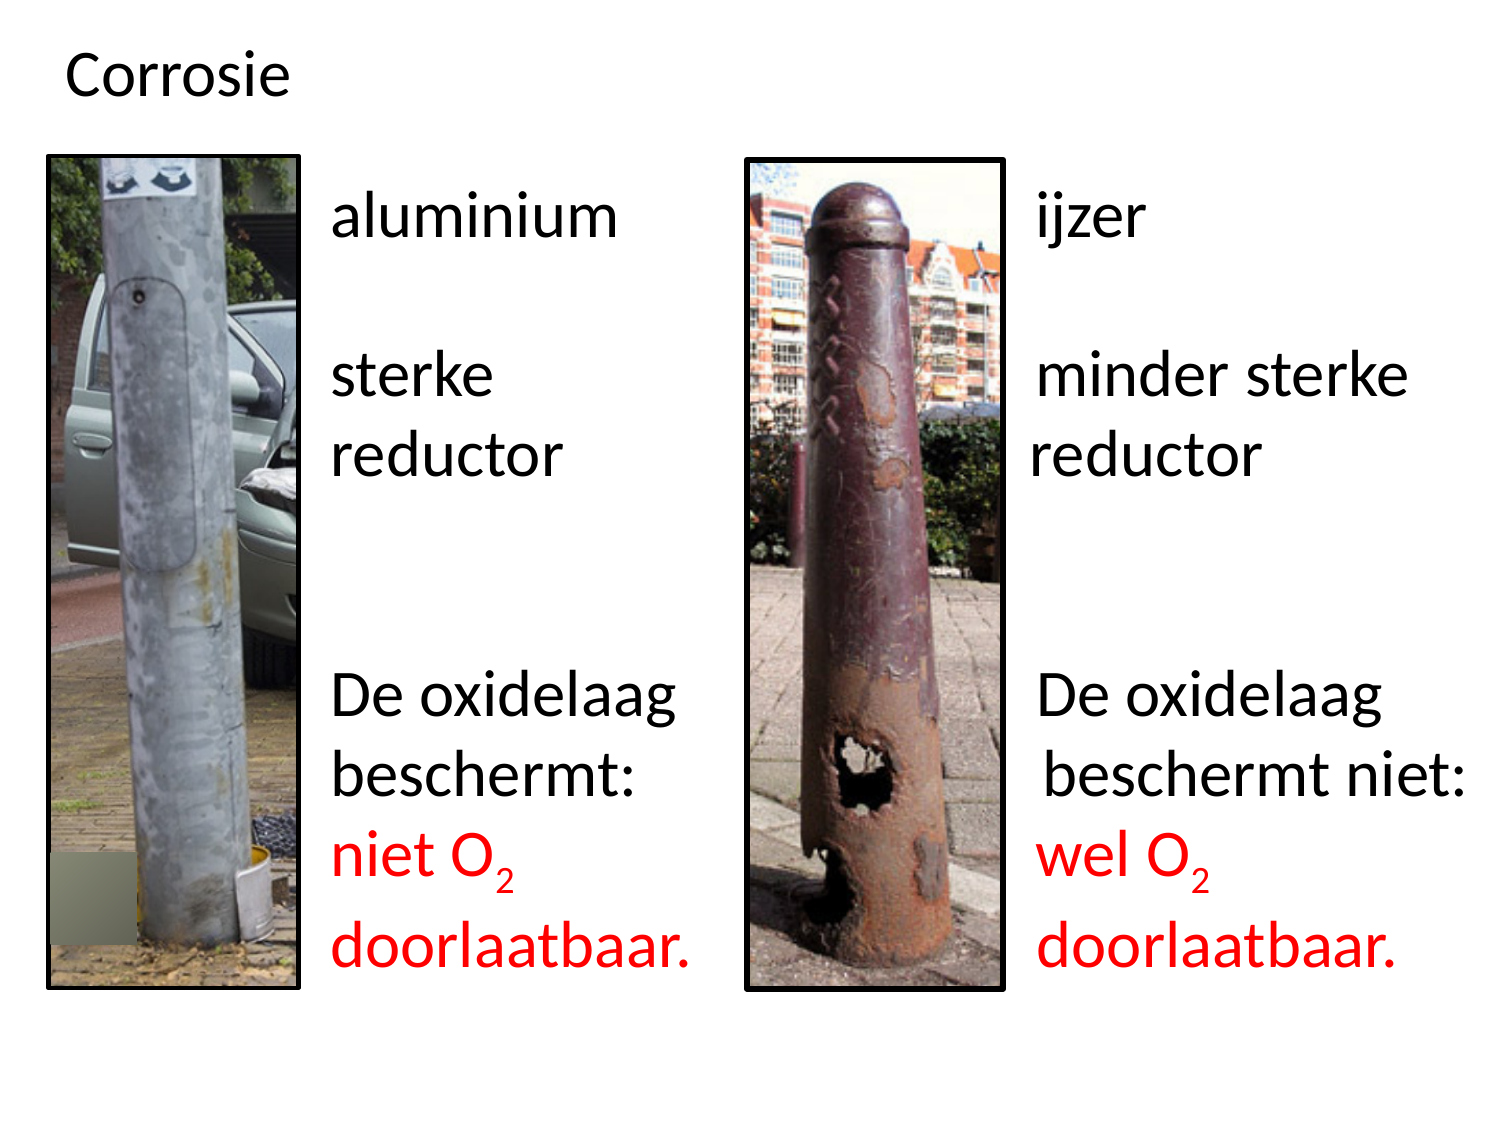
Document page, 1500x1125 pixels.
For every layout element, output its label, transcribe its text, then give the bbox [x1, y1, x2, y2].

picture [50, 158, 296, 986]
picture [749, 162, 1000, 986]
text_box aluminium ijzer sterke minder sterke reductor reductor beschermende De oxidelaag De oxidelaag beschermt: beschermt niet: niet O2 wel O2 doorlaatbaar. doorlaatbaar. [315, 162, 1500, 1069]
text_box Corrosie [50, 22, 434, 118]
